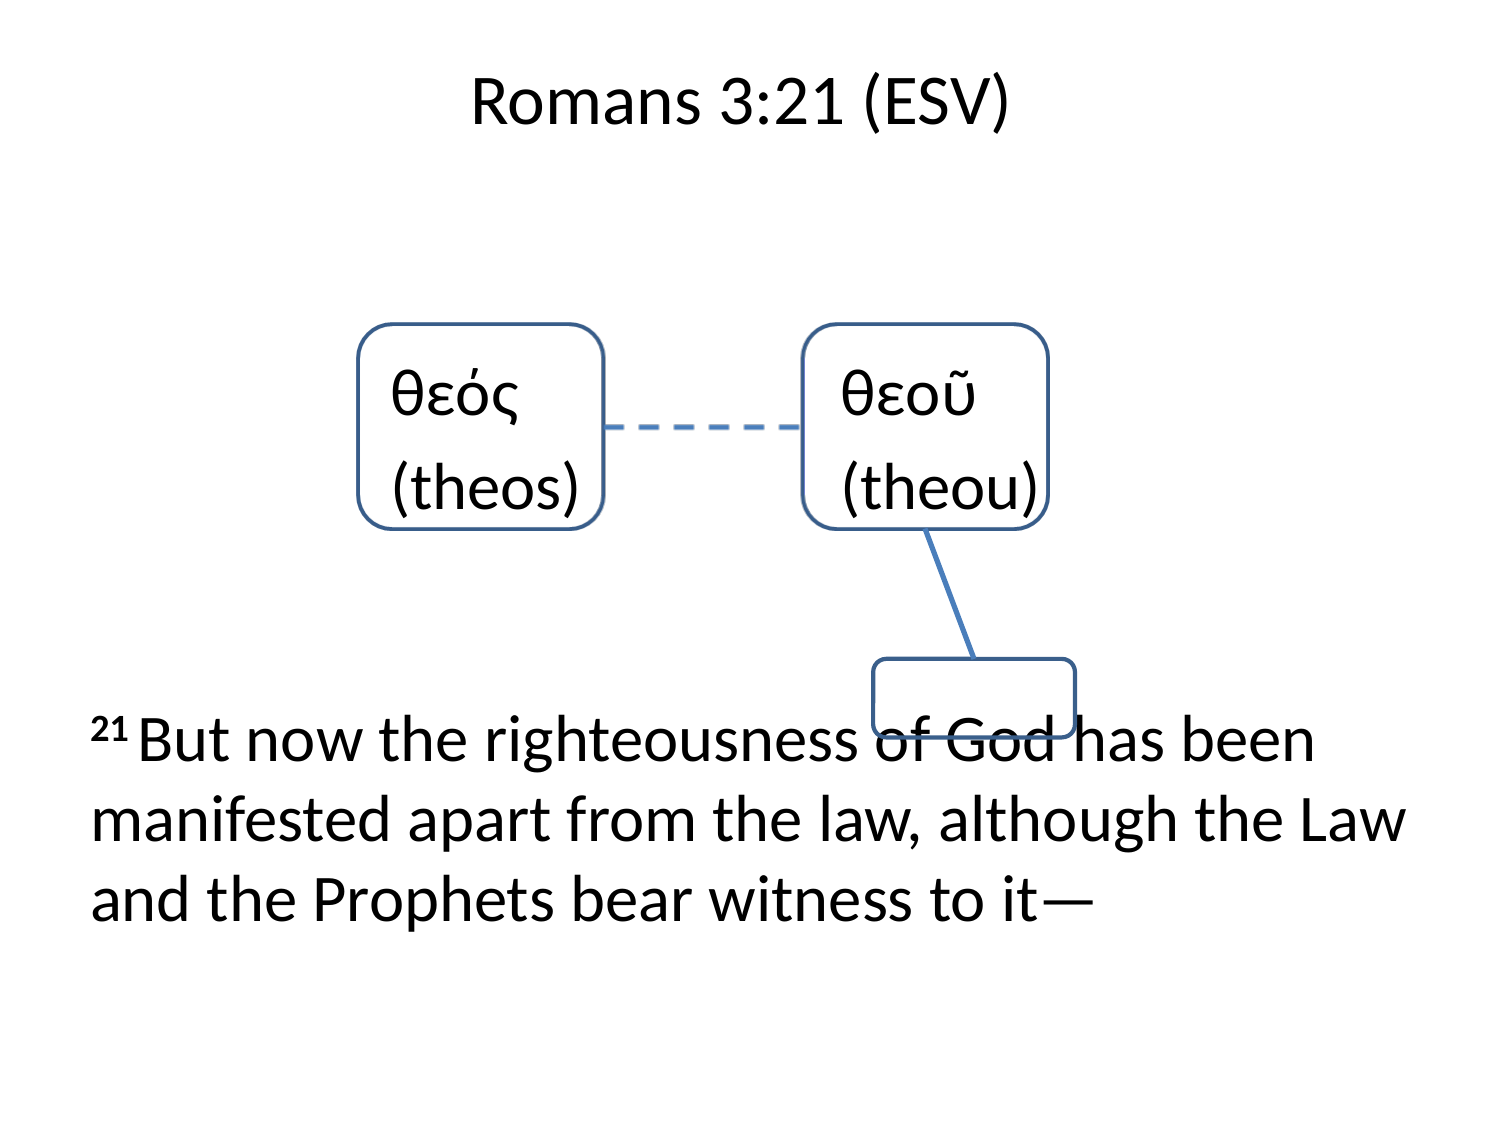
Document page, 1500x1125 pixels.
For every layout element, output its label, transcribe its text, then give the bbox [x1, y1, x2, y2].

list θεός θεοῦ (theos) (theou) 21 But now the righteousness of God has been manifested apart from the law, although the Law and the Prophets bear witness to it— [75, 262, 1425, 1005]
picture [356, 322, 1051, 531]
text_box [871, 656, 1078, 740]
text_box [924, 528, 975, 660]
title Romans 3:21 (ESV) [75, 45, 1425, 233]
